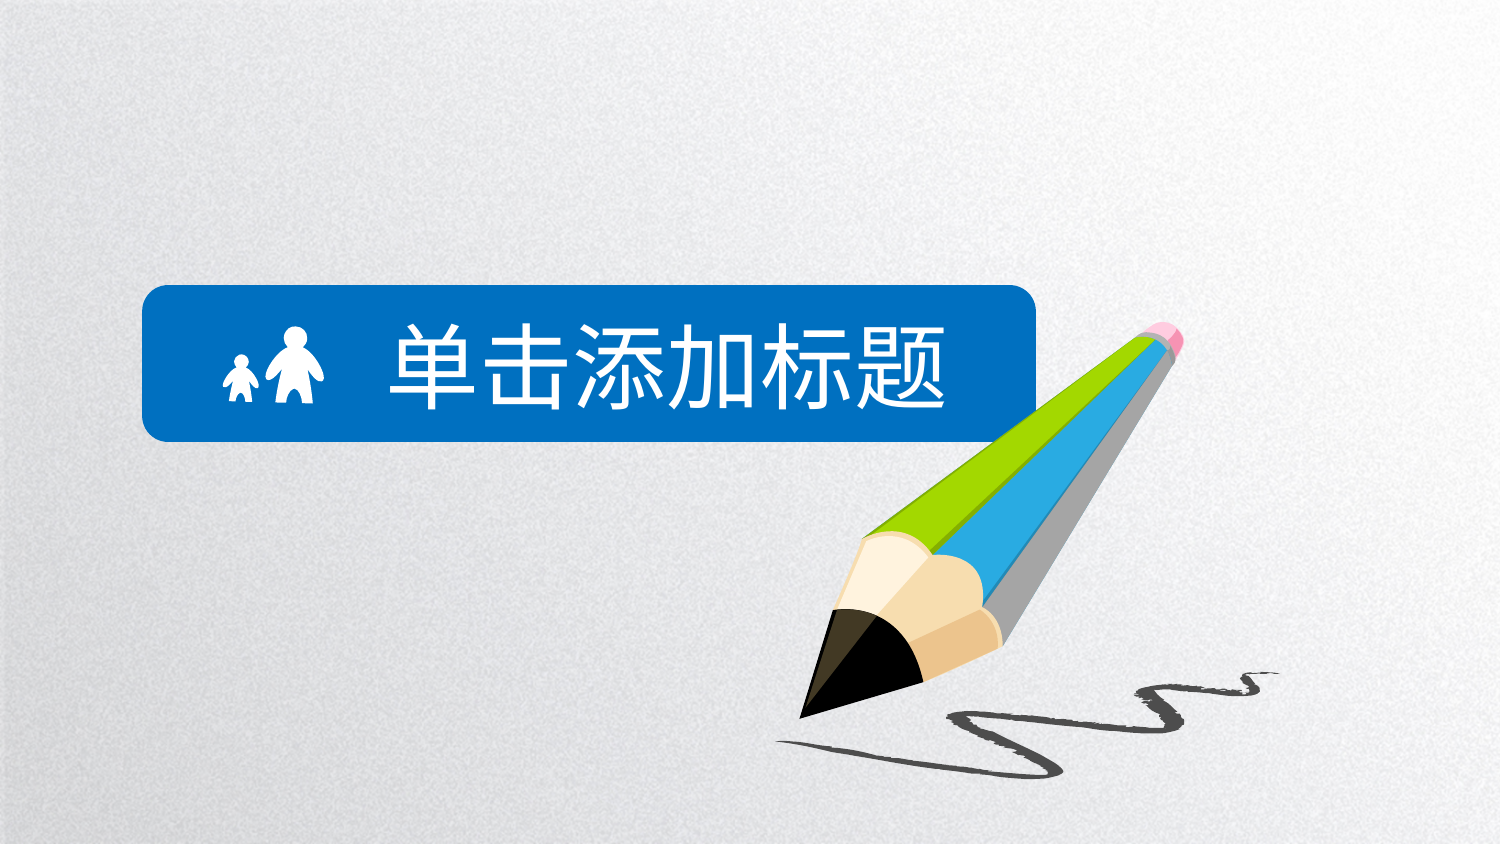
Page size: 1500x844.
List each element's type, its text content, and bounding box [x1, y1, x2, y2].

text_box [141, 283, 1037, 444]
text_box [775, 719, 1064, 780]
text_box [222, 354, 259, 402]
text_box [799, 321, 1187, 719]
text_box [1187, 671, 1280, 697]
text_box 单击添加标题 [370, 301, 970, 429]
picture [0, 0, 1500, 844]
text_box [1002, 719, 1185, 734]
text_box [265, 326, 324, 404]
